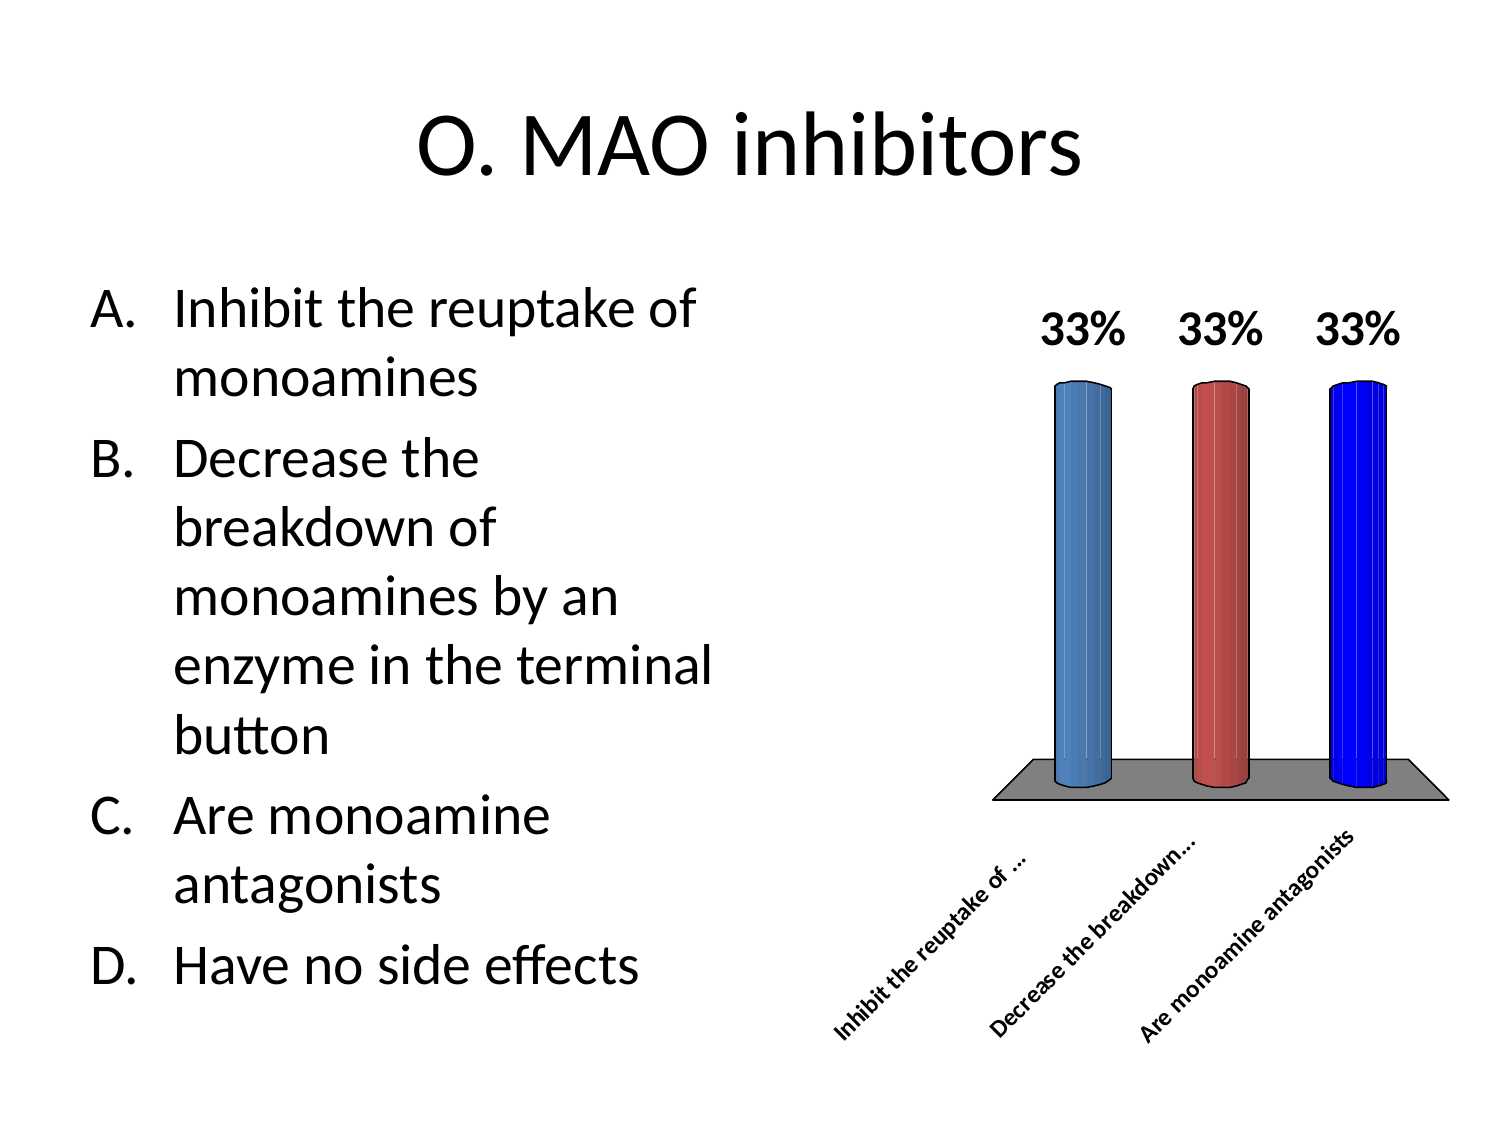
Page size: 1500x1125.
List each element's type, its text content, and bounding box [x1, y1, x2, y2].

list Inhibit the reuptake of monoamines Decrease the breakdown of monoamines by an enzyme in the terminal button Are monoamine antagonists Have no side effects [75, 262, 737, 1005]
title O. MAO inhibitors [75, 45, 1425, 233]
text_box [739, 262, 1490, 1107]
